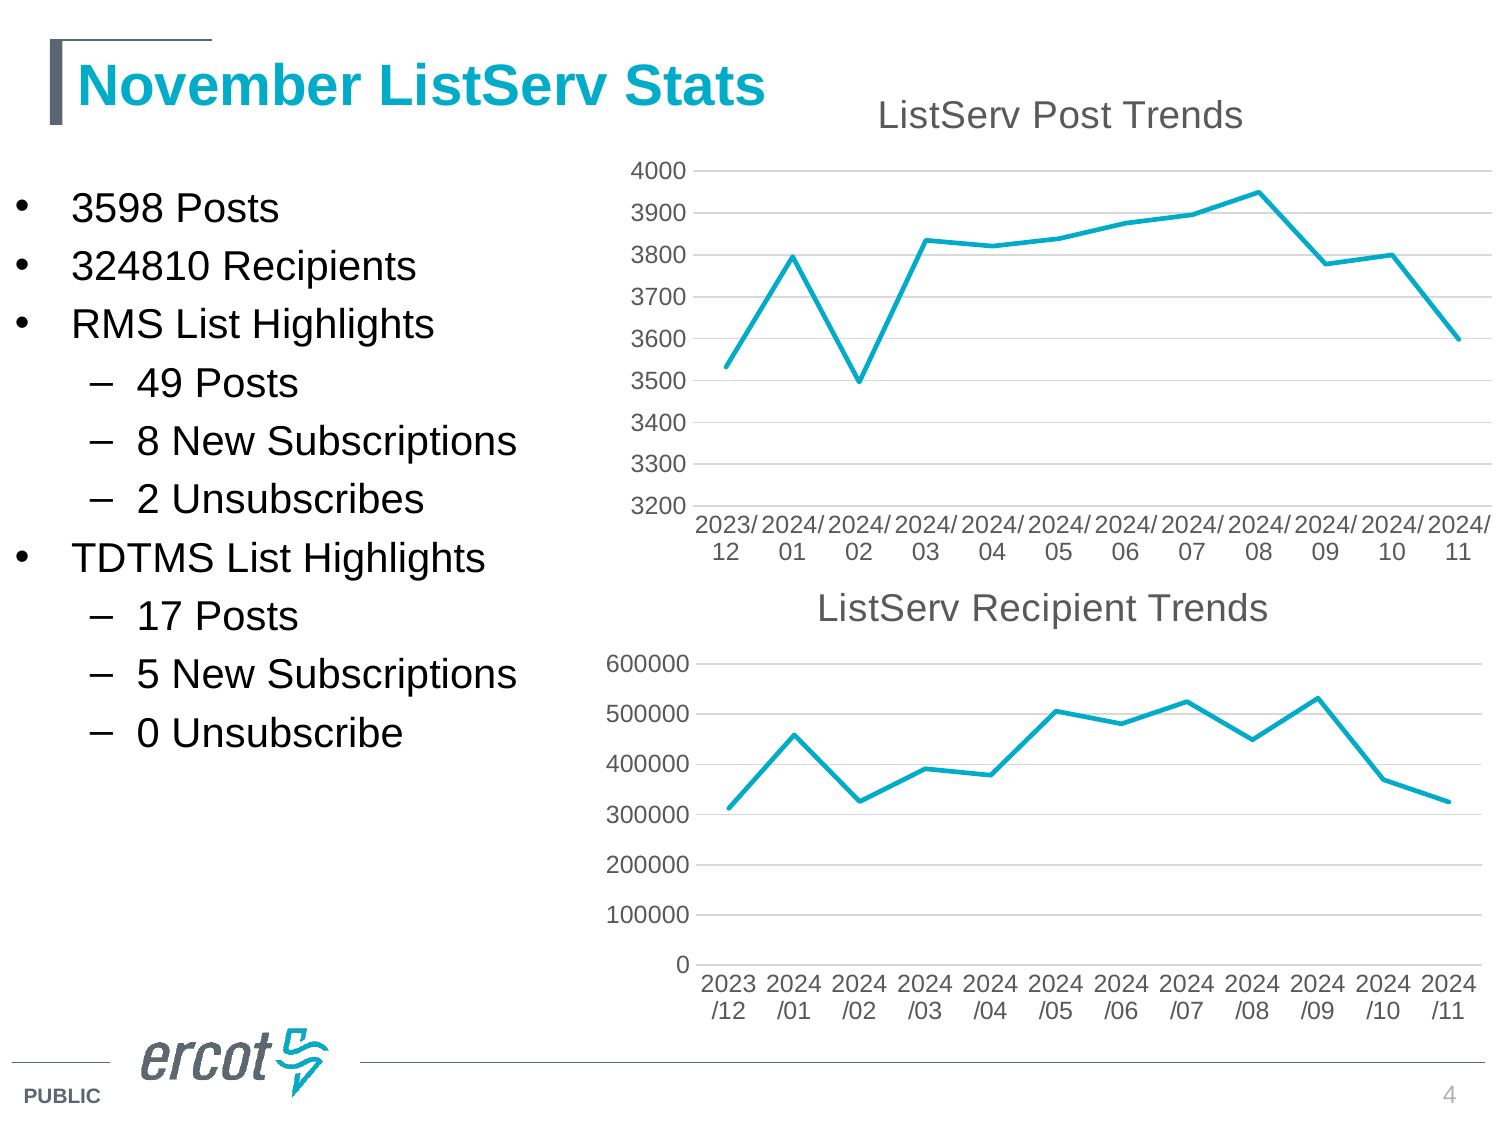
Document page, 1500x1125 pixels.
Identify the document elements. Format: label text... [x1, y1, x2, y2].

list 3598 Posts 324810 Recipients RMS List Highlights 49 Posts 8 New Subscriptions 2 Unsubscribes TDTMS List Highlights 17 Posts 5 New Subscriptions 0 Unsubscribe [0, 173, 607, 882]
chart [587, 62, 1500, 1035]
title November ListServ Stats [62, 39, 1450, 138]
picture [137, 1024, 332, 1100]
slide_number 4 [1412, 1076, 1488, 1112]
